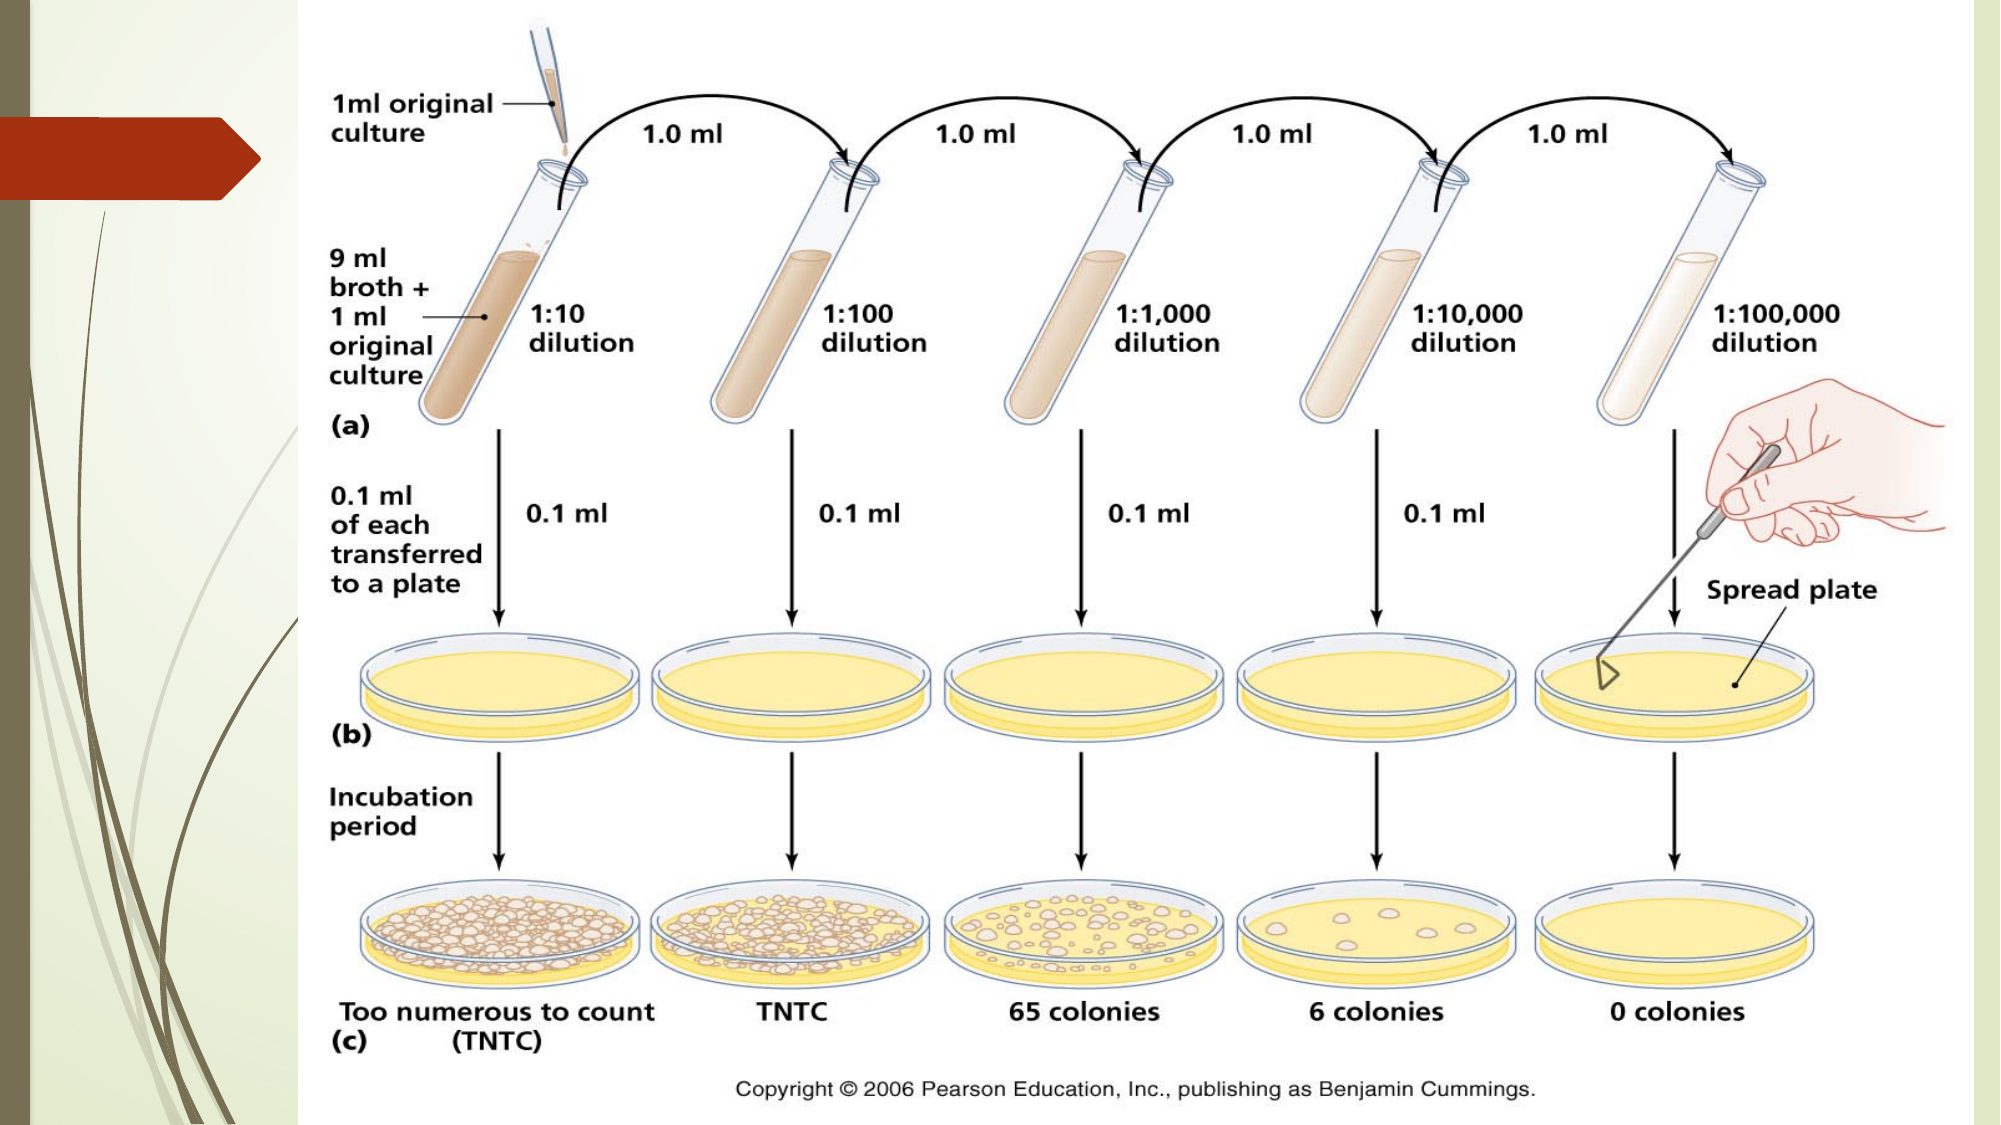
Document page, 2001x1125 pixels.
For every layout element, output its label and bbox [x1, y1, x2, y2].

picture [298, 0, 1974, 1125]
